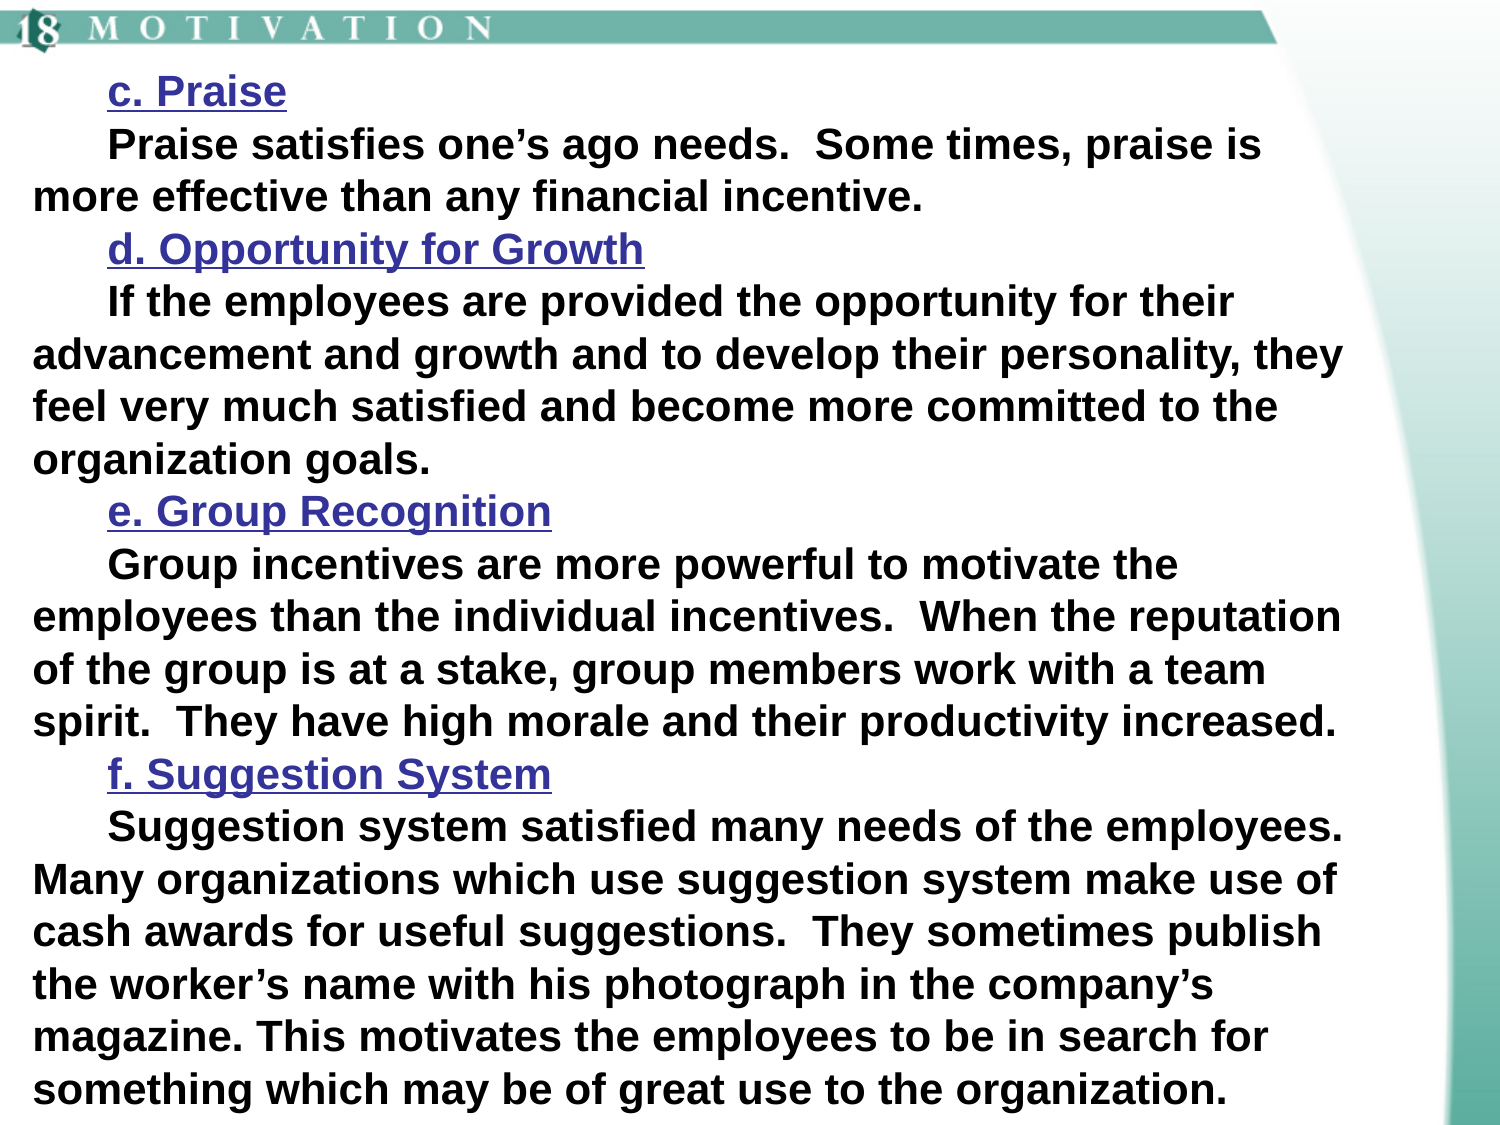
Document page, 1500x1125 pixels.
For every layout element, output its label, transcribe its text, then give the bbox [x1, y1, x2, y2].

text_box c. Praise Praise satisfies one’s ago needs. Some times, praise is more effective than any financial incentive. d. Opportunity for Growth If the employees are provided the opportunity for their advancement and growth and to develop their personality, they feel very much satisfied and become more committed to the organization goals. e. Group Recognition Group incentives are more powerful to motivate the employees than the individual incentives. When the reputation of the group is at a stake, group members work with a team spirit. They have high morale and their productivity increased. f. Suggestion System Suggestion system satisfied many needs of the employees. Many organizations which use suggestion system make use of cash awards for useful suggestions. They sometimes publish the worker’s name with his photograph in the company’s magazine. This motivates the employees to be in search for something which may be of great use to the organization. [17, 55, 1388, 1121]
picture [0, 0, 1500, 1125]
